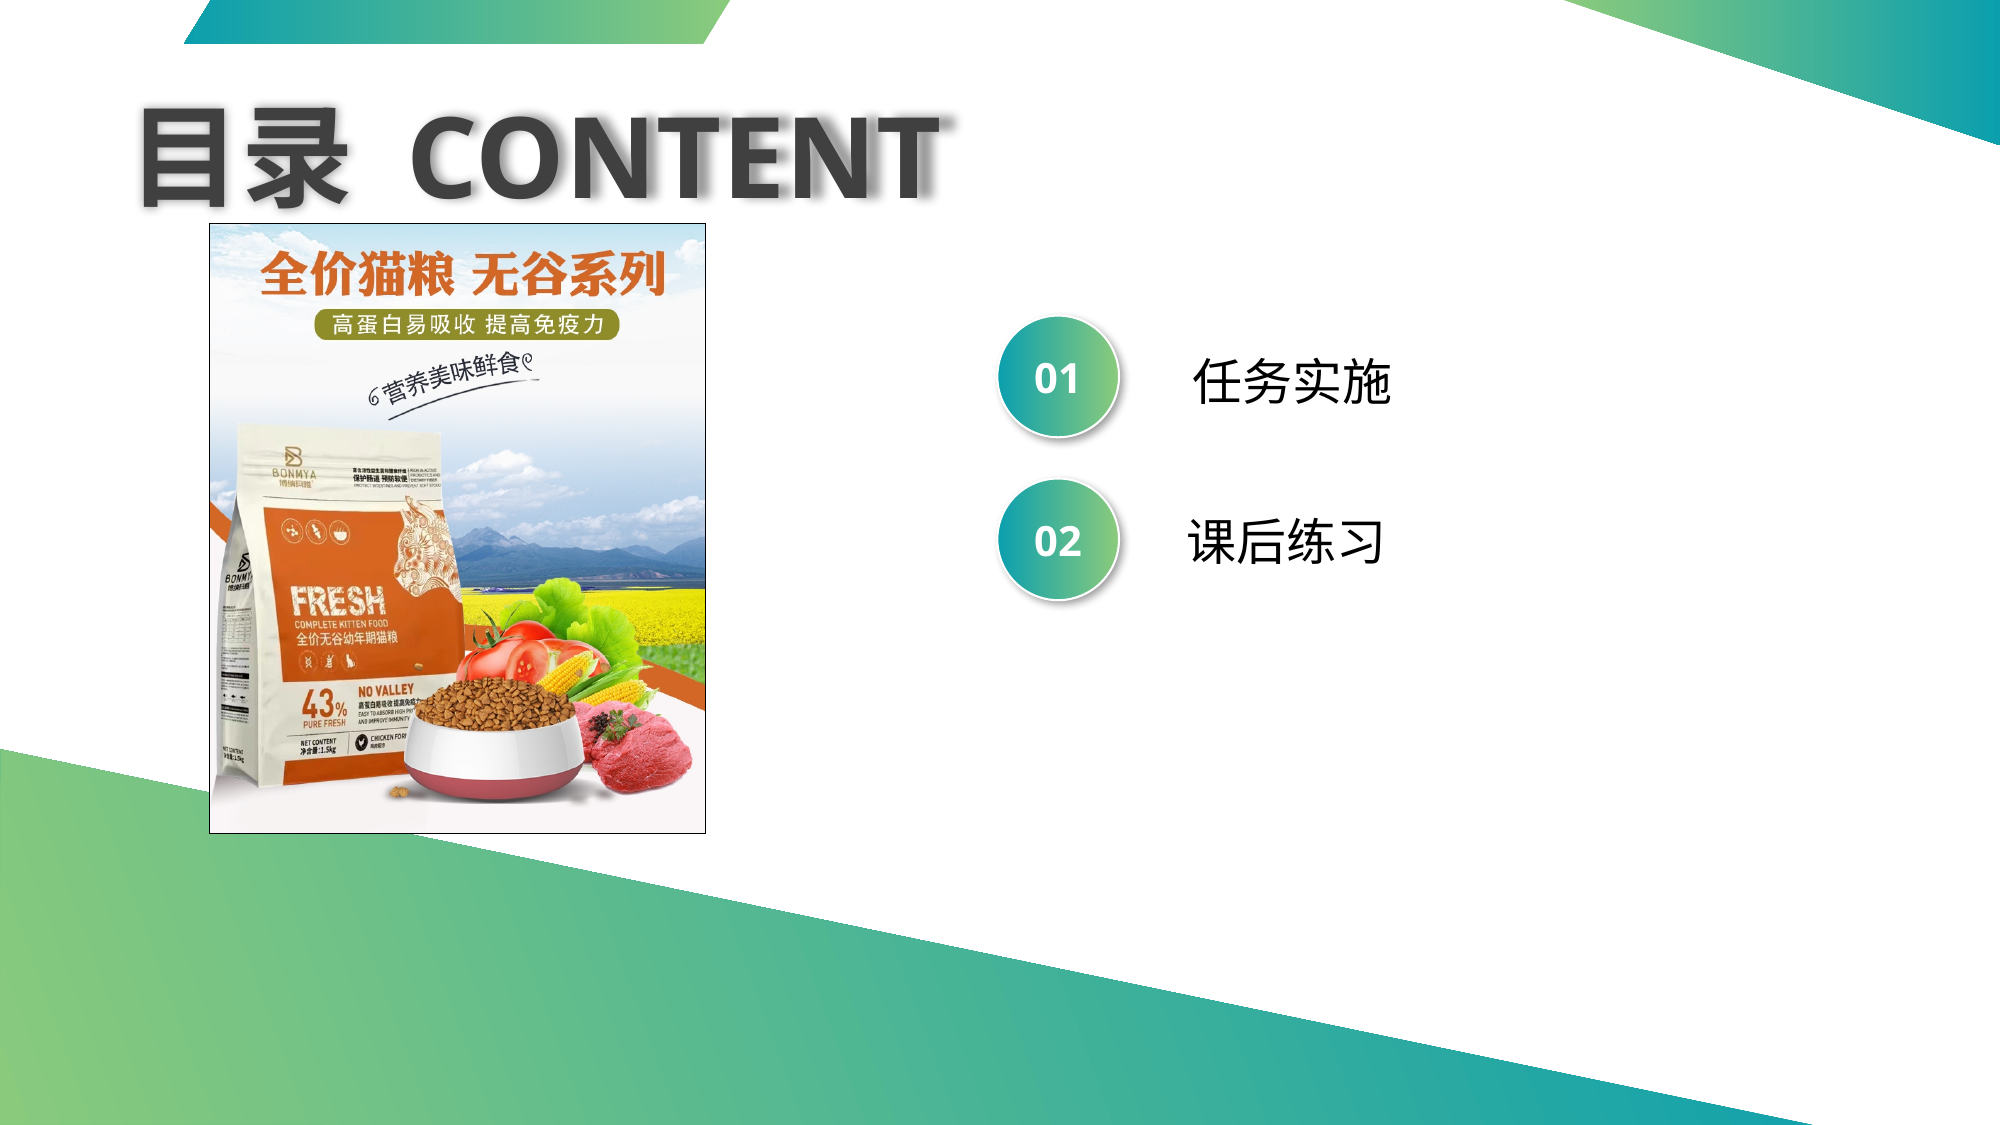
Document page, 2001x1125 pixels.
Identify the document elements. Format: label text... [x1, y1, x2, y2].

text_box 目录 CONTENT [114, 78, 1063, 229]
text_box [0, 749, 1813, 1125]
text_box 01 [996, 314, 1121, 439]
text_box 任务实施 [1177, 343, 2000, 419]
picture [209, 223, 706, 834]
text_box [184, 0, 731, 44]
text_box 02 [996, 477, 1121, 602]
text_box 课后练习 [1171, 502, 1847, 578]
text_box [1563, 0, 2000, 146]
